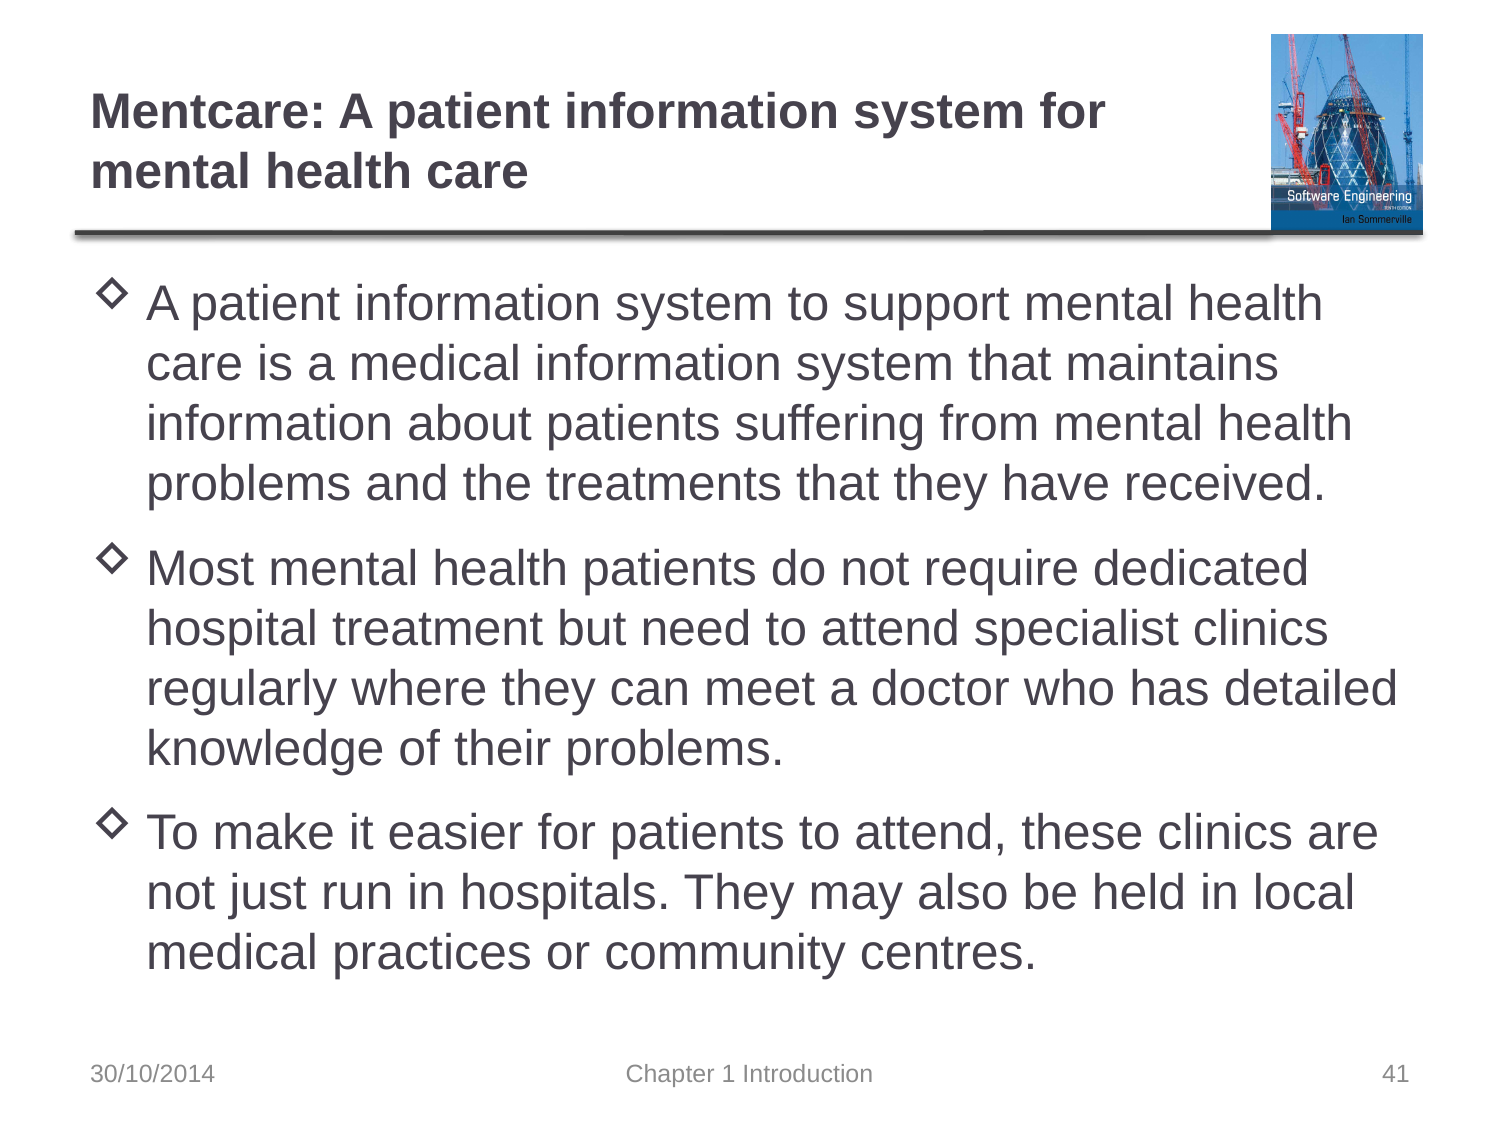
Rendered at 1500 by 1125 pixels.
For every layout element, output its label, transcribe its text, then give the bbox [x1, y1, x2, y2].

list A patient information system to support mental health care is a medical information system that maintains information about patients suffering from mental health problems and the treatments that they have received. Most mental health patients do not require dedicated hospital treatment but need to attend specialist clinics regularly where they can meet a doctor who has detailed knowledge of their problems. To make it easier for patients to attend, these clinics are not just run in hospitals. They may also be held in local medical practices or community centres. [75, 262, 1425, 1005]
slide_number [75, 1042, 425, 1103]
footer Chapter 1 Introduction [512, 1042, 988, 1103]
slide_number 41 [1074, 1042, 1425, 1103]
title Mentcare: A patient information system for mental health care [74, 44, 1272, 233]
picture [1271, 34, 1423, 230]
